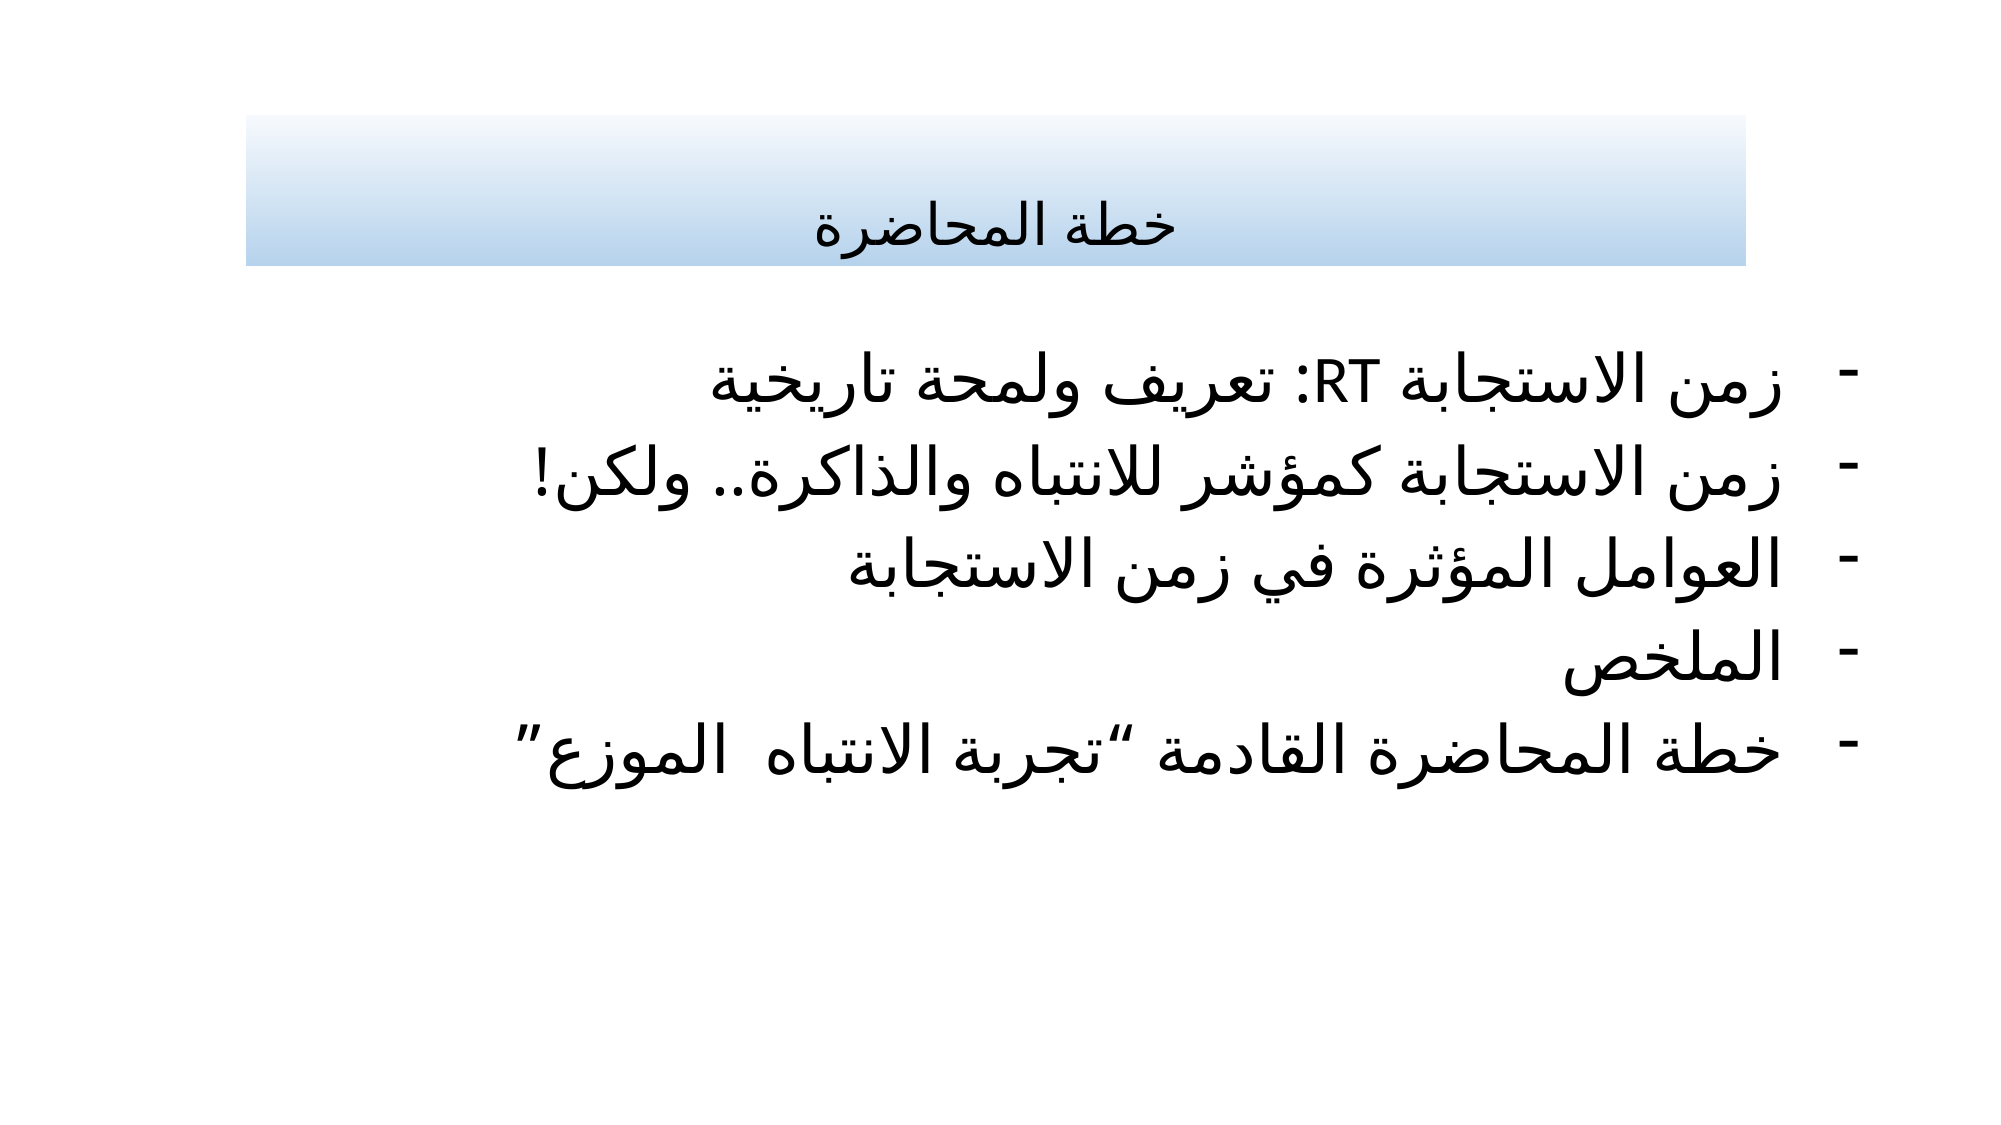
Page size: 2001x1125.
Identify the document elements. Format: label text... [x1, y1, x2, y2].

title خطة المحاضرة [246, 115, 1746, 266]
subtitle زمن الاستجابة RT: تعريف ولمحة تاريخية زمن الاستجابة كمؤشر للانتباه والذاكرة.. ولكن! العوامل المؤثرة في زمن الاستجابة الملخص خطة المحاضرة القادمة “تجربة الانتباه الموزع” [117, 337, 1875, 991]
